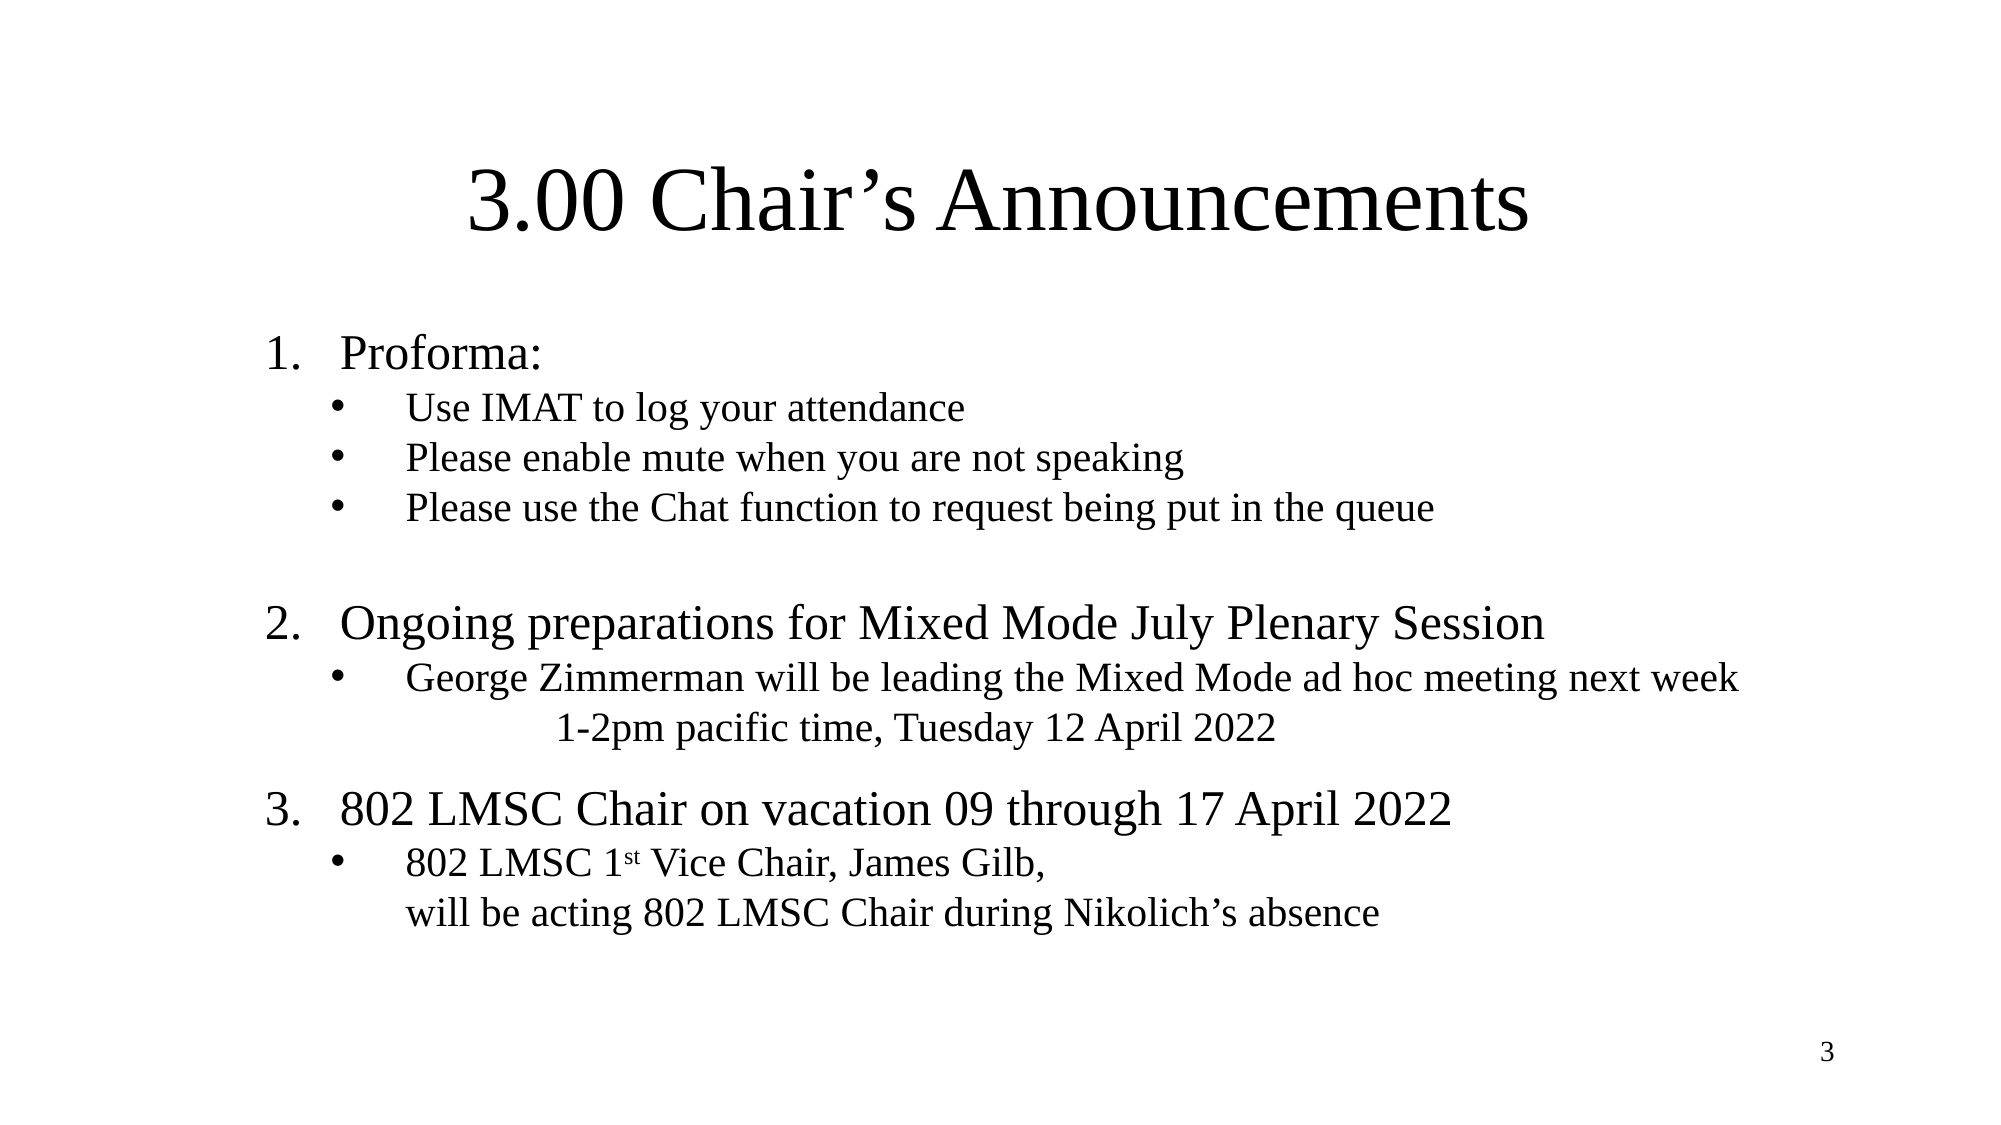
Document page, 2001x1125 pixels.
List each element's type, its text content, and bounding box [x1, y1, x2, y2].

list Proforma: Use IMAT to log your attendance Please enable mute when you are not speaking Please use the Chat function to request being put in the queue Ongoing preparations for Mixed Mode July Plenary Session George Zimmerman will be leading the Mixed Mode ad hoc meeting next week 1-2pm pacific time, Tuesday 12 April 2022 802 LMSC Chair on vacation 09 through 17 April 2022 802 LMSC 1st Vice Chair, James Gilb, will be acting 802 LMSC Chair during Nikolich’s absence [174, 312, 1901, 988]
slide_number 3 [1433, 1024, 1851, 1101]
title 3.00 Chair’s Announcements [149, 99, 1851, 288]
